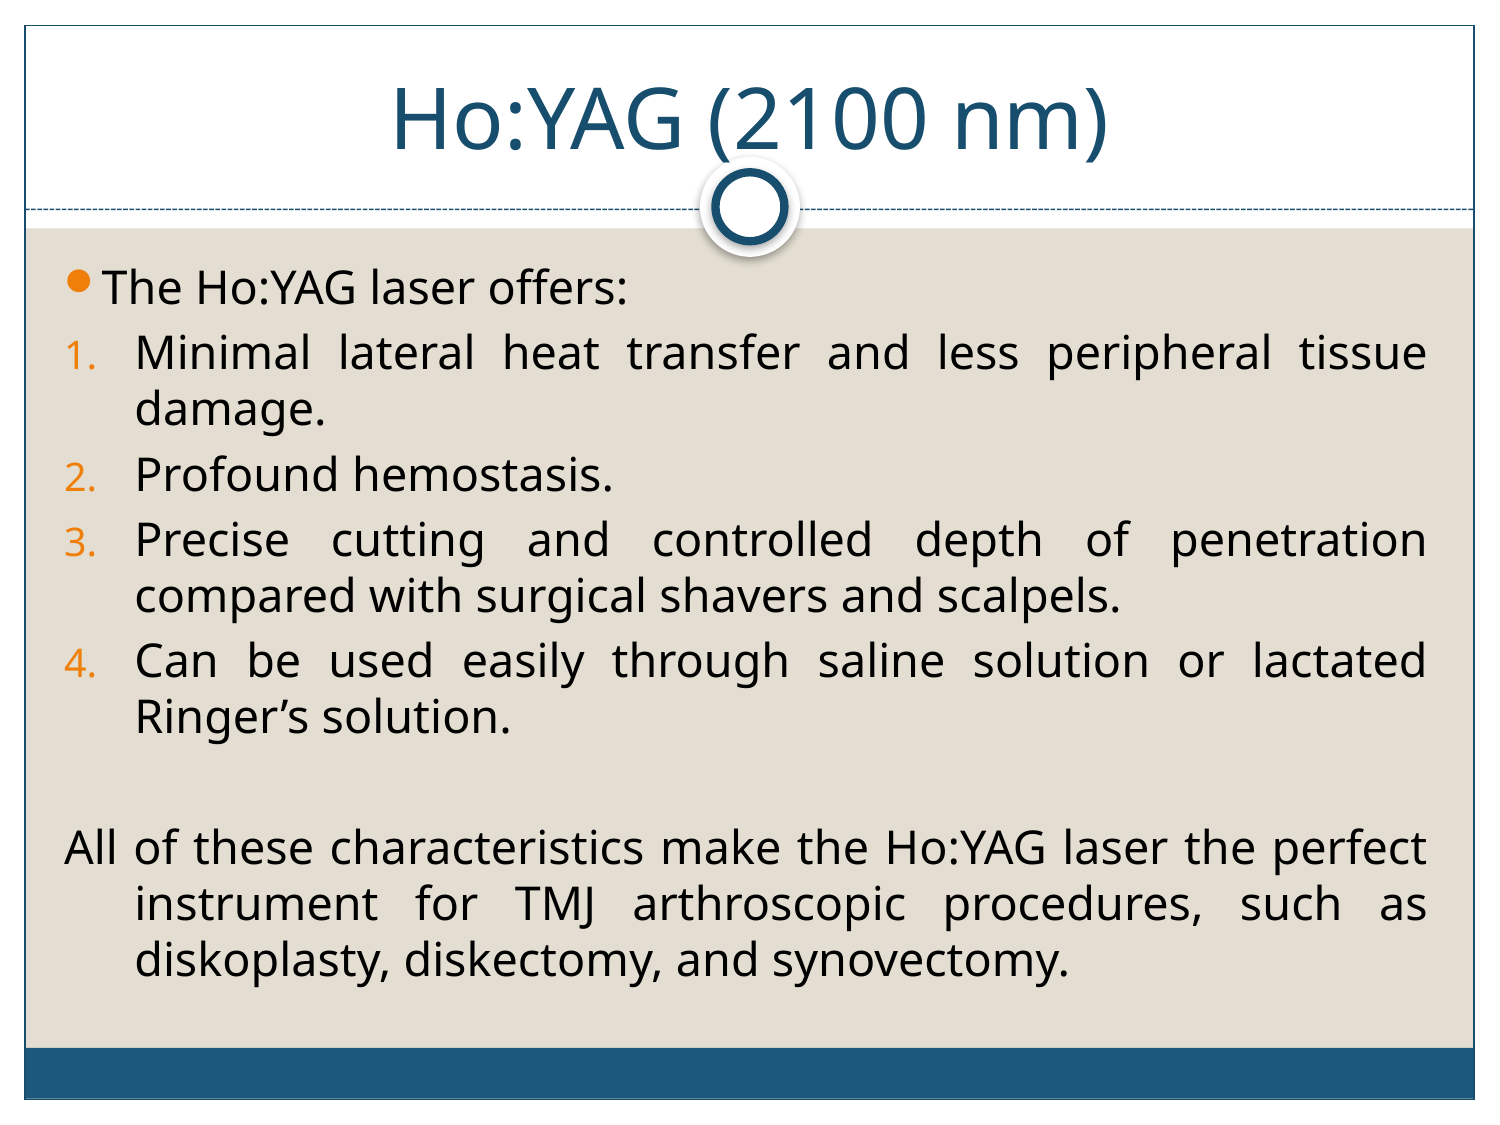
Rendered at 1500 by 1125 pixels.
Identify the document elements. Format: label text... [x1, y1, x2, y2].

title Ho:YAG (2100 nm) [50, 50, 1450, 175]
list The Ho:YAG laser offers: Minimal lateral heat transfer and less peripheral tissue damage. Profound hemostasis. Precise cutting and controlled depth of penetration compared with surgical shavers and scalpels. Can be used easily through saline solution or lactated Ringer’s solution. All of these characteristics make the Ho:YAG laser the perfect instrument for TMJ arthroscopic procedures, such as diskoplasty, diskectomy, and synovectomy. [49, 250, 1445, 1001]
